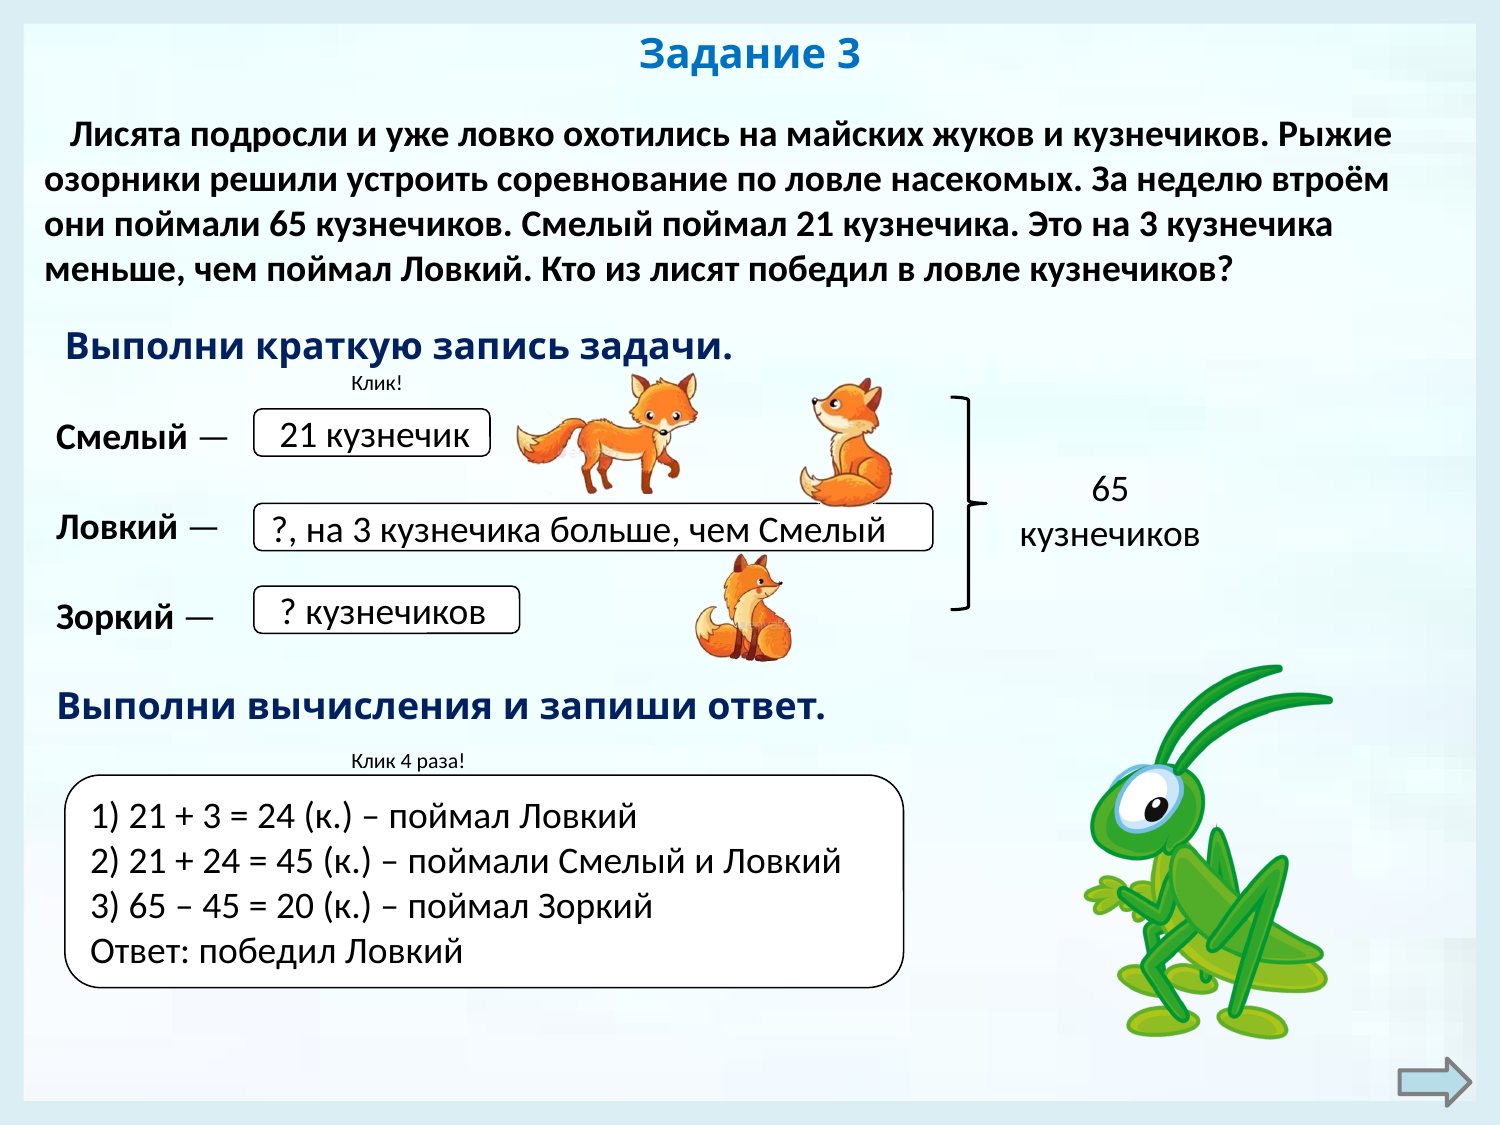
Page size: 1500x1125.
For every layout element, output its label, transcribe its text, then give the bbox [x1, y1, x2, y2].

text_box 65 кузнечиков [997, 456, 1223, 562]
text_box ? кузнечиков [251, 583, 522, 636]
text_box Задание 3 [620, 19, 880, 84]
text_box Лисята подросли и уже ловко охотились на майских жуков и кузнечиков. Рыжие озорники решили устроить соревнование по ловле насекомых. За неделю втроём они поймали 65 кузнечиков. Смелый поймал 21 кузнечика. Это на 3 кузнечика меньше, чем поймал Ловкий. Кто из лисят победил в ловле кузнечиков? [29, 101, 1471, 297]
text_box 1) 21 + 3 = 24 (к.) – поймал Ловкий 2) 21 + 24 = 45 (к.) – поймали Смелый и Ловкий 3) 65 – 45 = 20 (к.) – поймал Зоркий Ответ: победил Ловкий [62, 772, 906, 990]
text_box ?, на 3 кузнечика больше, чем Смелый [251, 501, 936, 553]
picture [24, 24, 1476, 1101]
text_box [1397, 1056, 1473, 1108]
text_box 21 кузнечик [251, 406, 493, 459]
text_box Клик! [336, 361, 431, 403]
text_box [950, 396, 987, 611]
text_box Выполни краткую запись задачи. Смелый — Ловкий — Зоркий — Выполни вычисления и запиши ответ. [41, 314, 1447, 735]
text_box Клик 4 раза! [336, 739, 490, 781]
